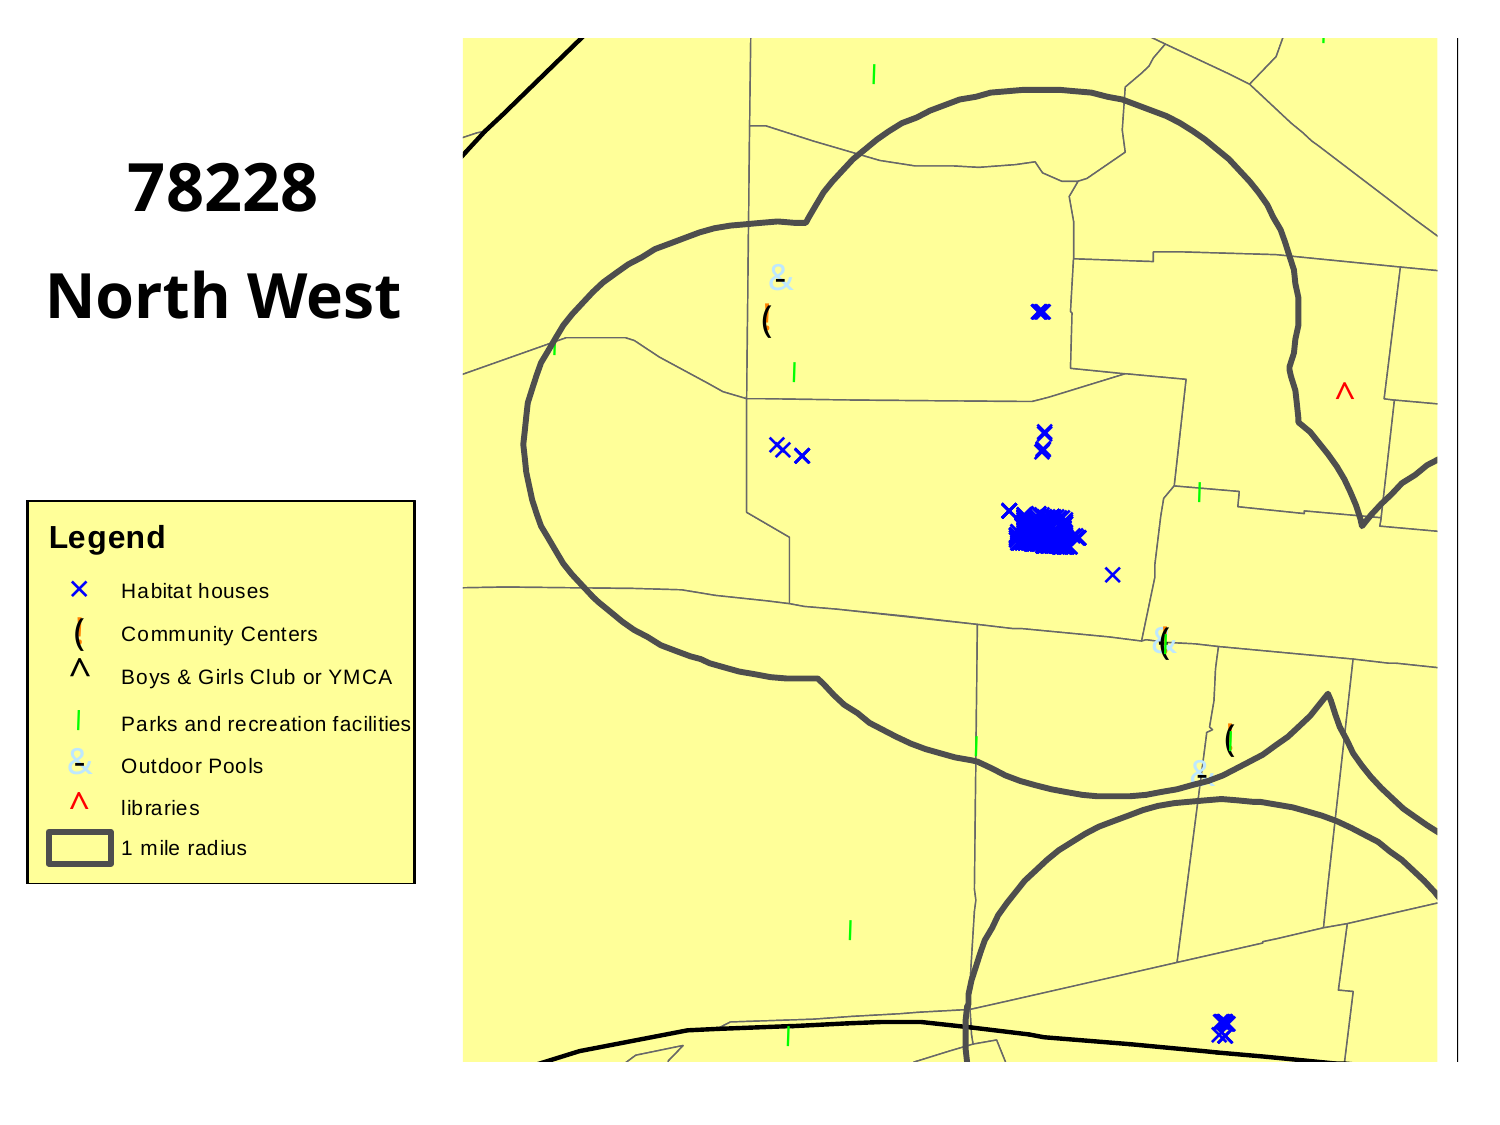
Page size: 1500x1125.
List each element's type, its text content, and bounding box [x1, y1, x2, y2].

text_box 78228 North West [30, 137, 417, 339]
picture [462, 37, 1459, 1062]
picture [24, 499, 417, 884]
